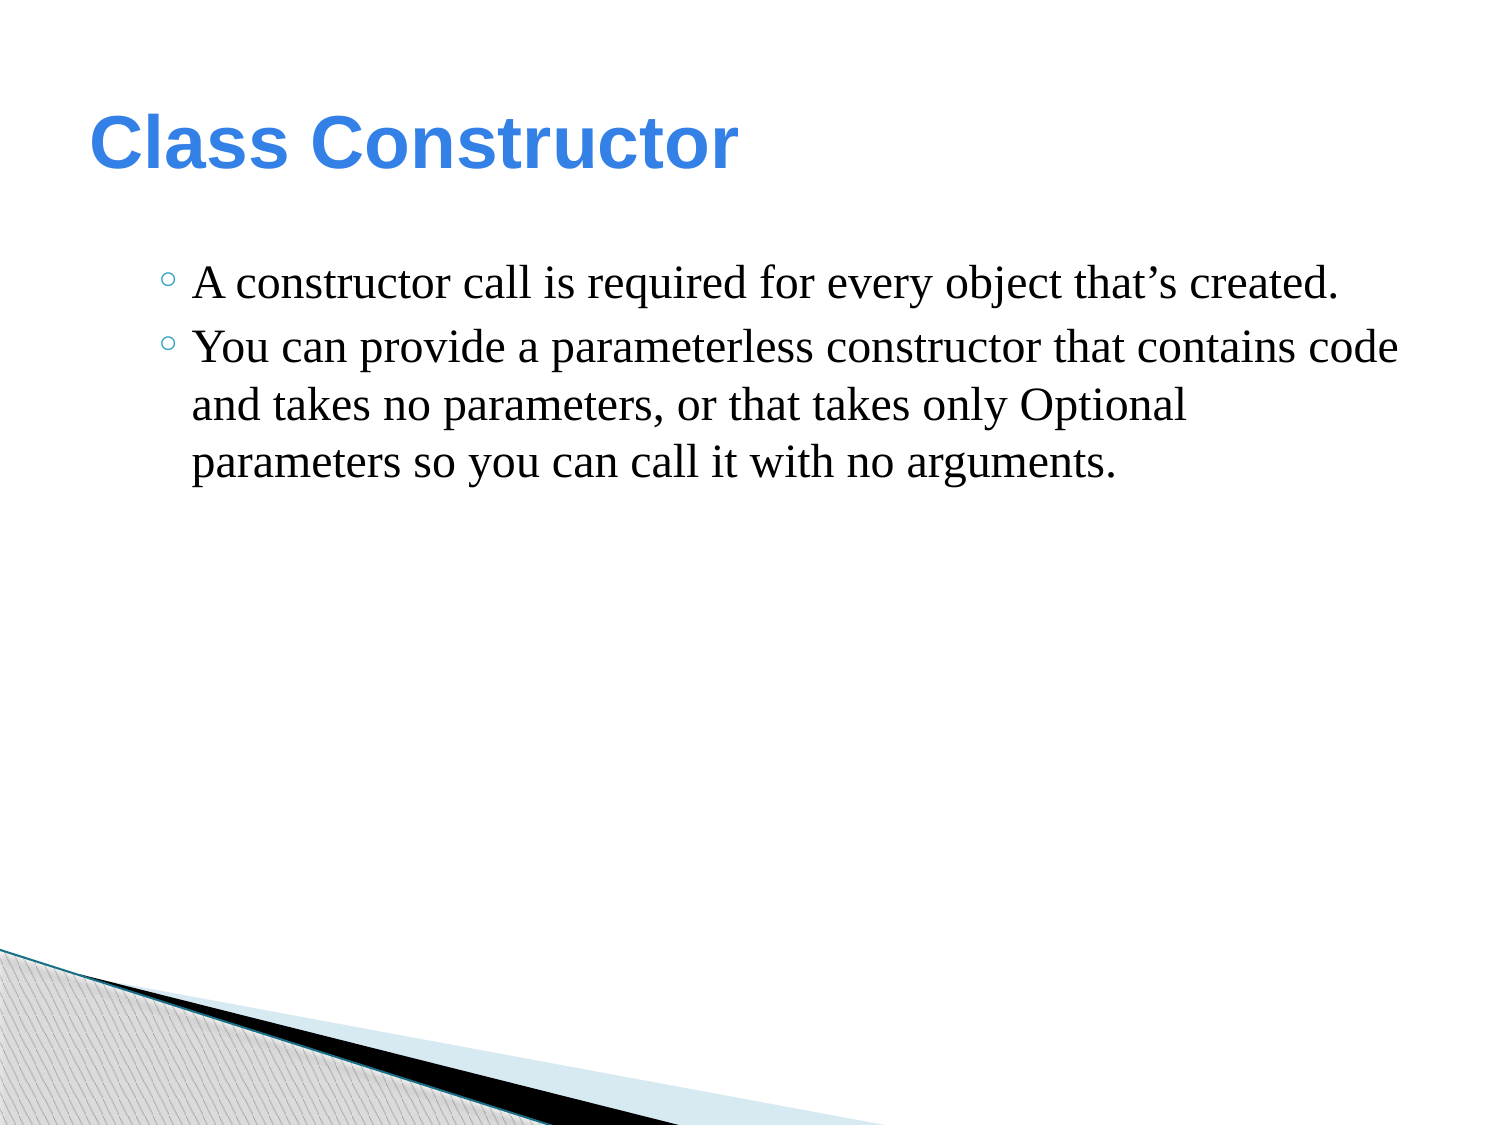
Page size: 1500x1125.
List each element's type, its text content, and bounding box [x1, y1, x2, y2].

list A constructor call is required for every object that’s created. You can provide a parameterless constructor that contains code and takes no parameters, or that takes only Optional parameters so you can call it with no arguments. [75, 243, 1425, 986]
title Class Constructor [75, 45, 1425, 233]
